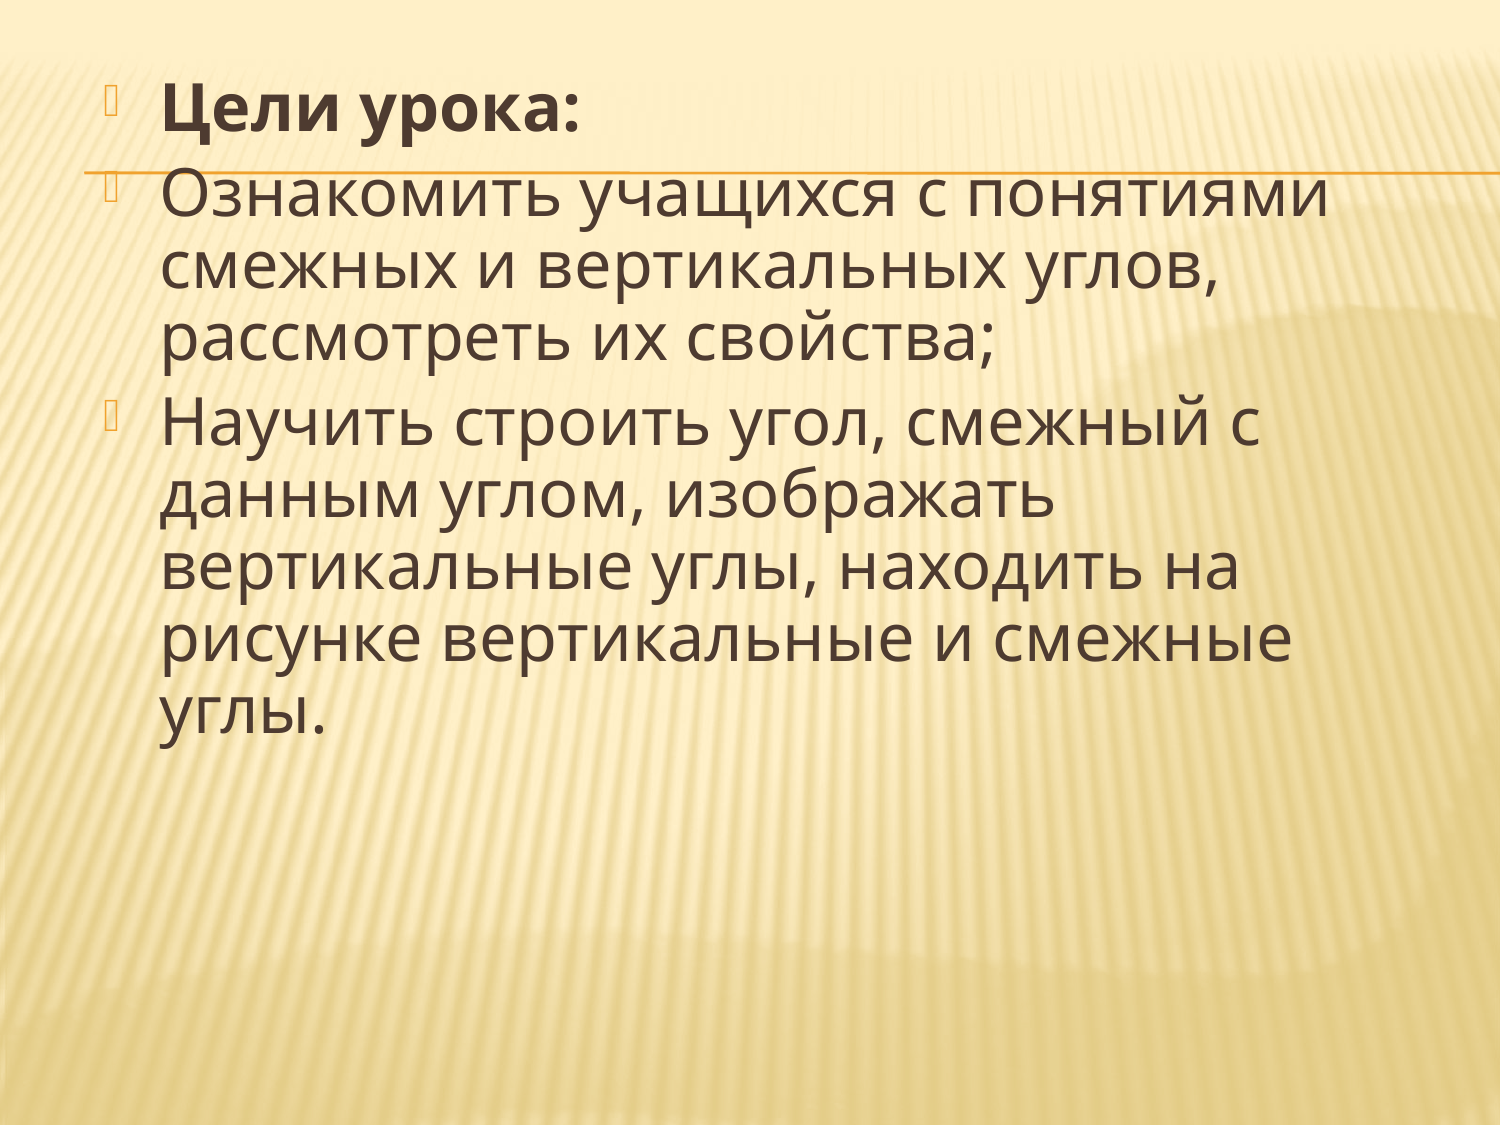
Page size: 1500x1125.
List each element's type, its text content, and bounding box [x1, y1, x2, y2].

list Цели урока: Ознакомить учащихся с понятиями смежных и вертикальных углов, рассмотреть их свойства; Научить строить угол, смежный с данным углом, изображать вертикальные углы, находить на рисунке вертикальные и смежные углы. [88, 66, 1439, 742]
